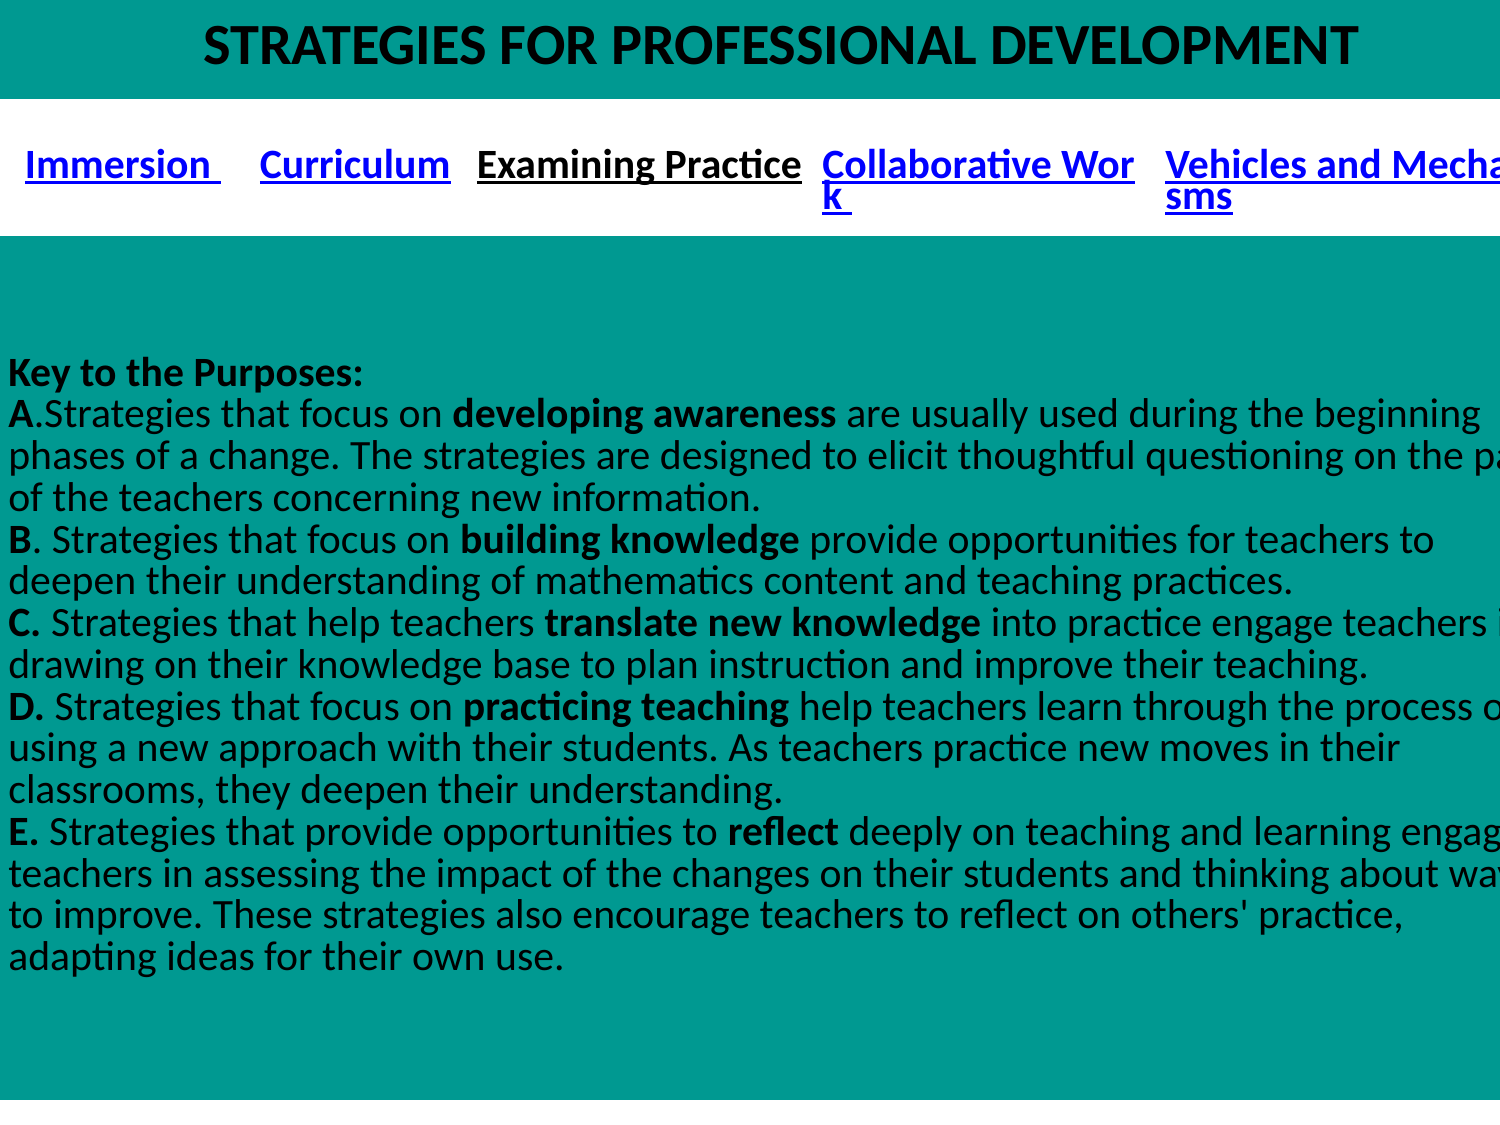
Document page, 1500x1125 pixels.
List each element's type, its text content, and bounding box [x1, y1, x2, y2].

table_cell Examining Practice [465, 99, 814, 236]
table_cell Key to the Purposes: A.Strategies that focus on developing awareness are usually used during the beginning phases of a change. The strategies are designed to elicit thoughtful questioning on the part of the teachers concerning new information. B. Strategies that focus on building knowledge provide opportunities for teachers to deepen their understanding of mathematics content and teaching practices. C. Strategies that help teachers translate new knowledge into practice engage teachers in drawing on their knowledge base to plan instruction and improve their teaching. D. Strategies that focus on practicing teaching help teachers learn through the process of using a new approach with their students. As teachers practice new moves in their classrooms, they deepen their understanding. E. Strategies that provide opportunities to reflect deeply on teaching and learning engage teachers in assessing the impact of the changes on their students and thinking about ways to improve. These strategies also encourage teachers to reflect on others' practice, adapting ideas for their own use. [0, 236, 1500, 1100]
table_header STRATEGIES FOR PROFESSIONAL DEVELOPMENT [0, 0, 1500, 99]
table_cell Vehicles and Mechanisms [1157, 99, 1500, 236]
table_cell Collaborative Work [814, 99, 1157, 236]
table_cell Curriculum [245, 99, 465, 236]
table_cell Immersion [0, 99, 245, 236]
